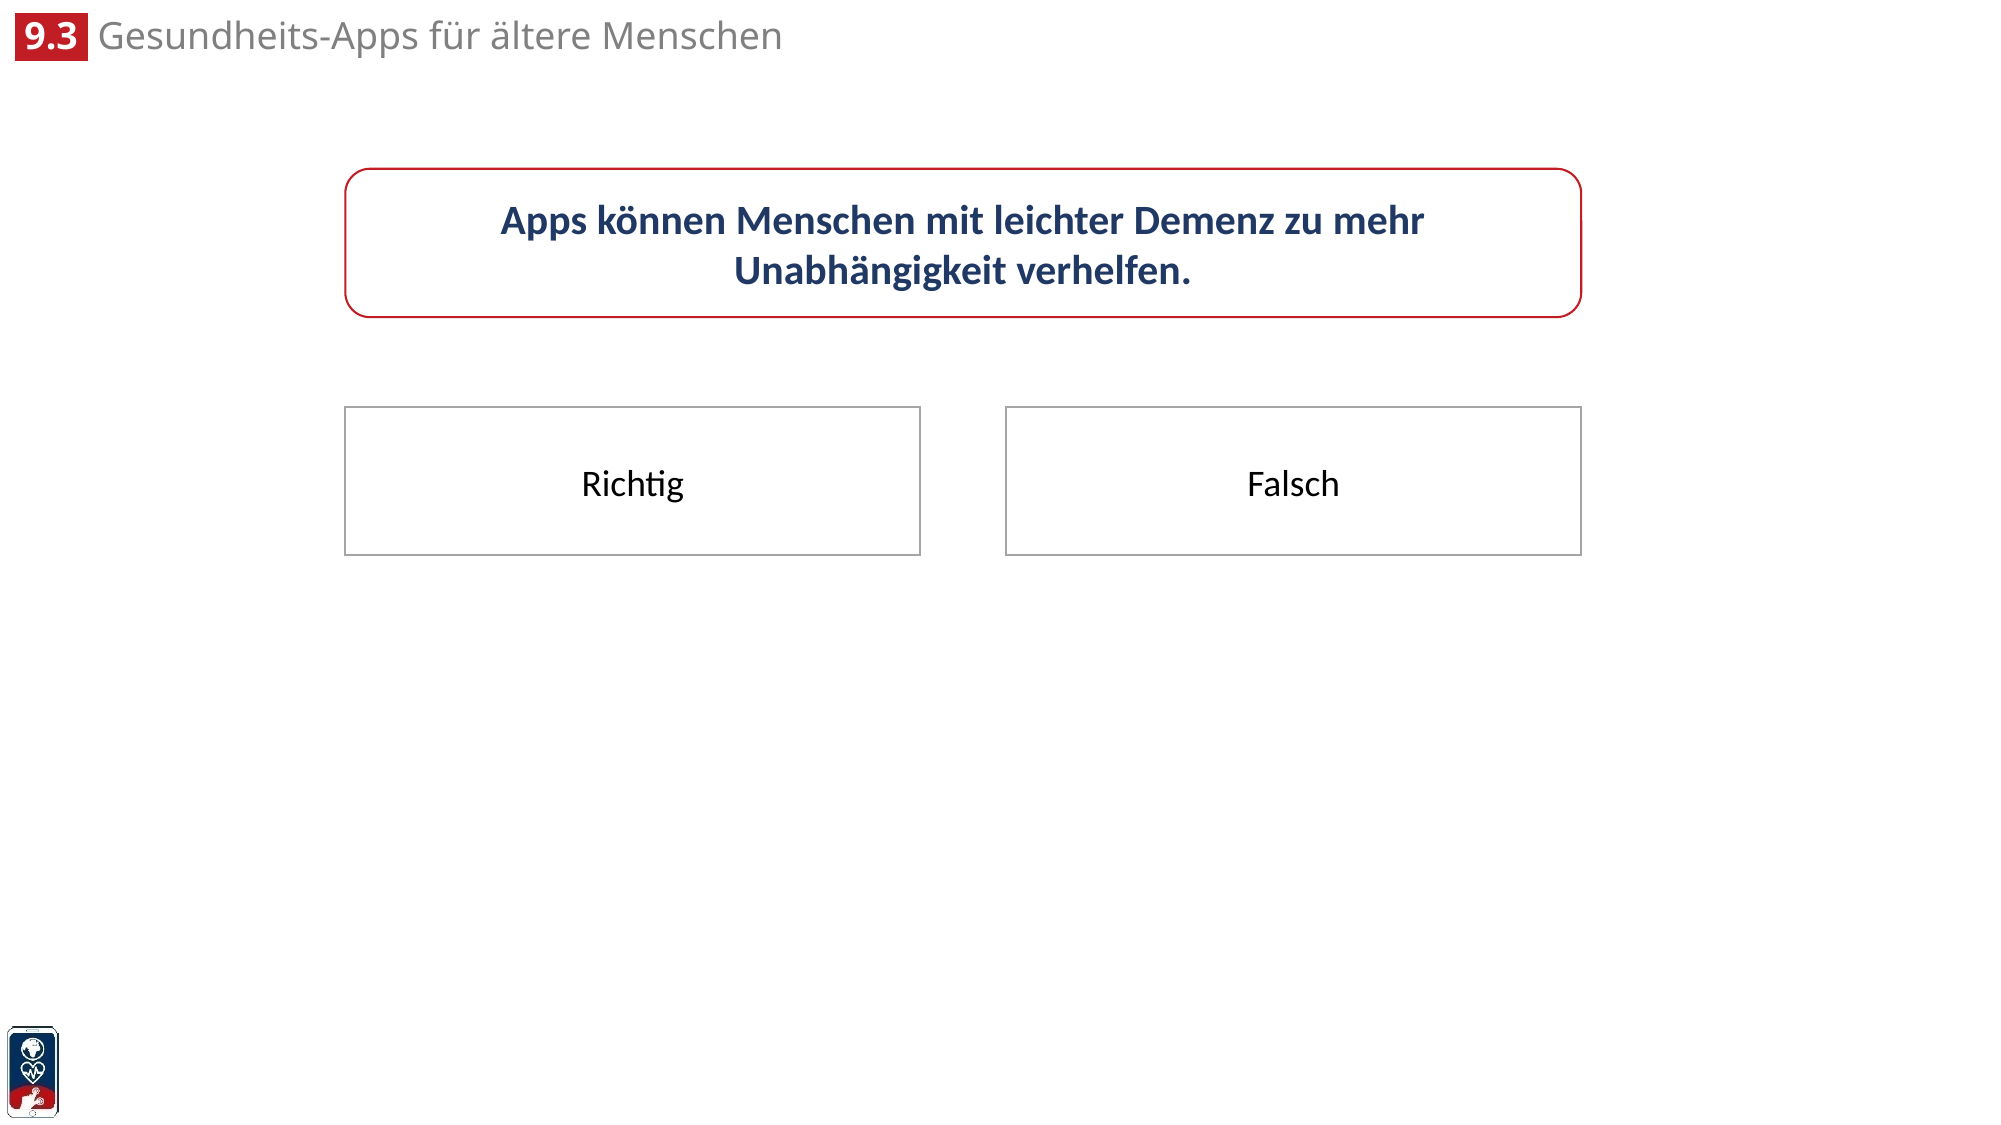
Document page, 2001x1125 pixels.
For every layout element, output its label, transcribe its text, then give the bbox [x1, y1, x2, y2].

text_box Apps können Menschen mit leichter Demenz zu mehr Unabhängigkeit verhelfen. [344, 167, 1583, 319]
picture [7, 1026, 59, 1118]
text_box Richtig [344, 406, 921, 556]
text_box Falsch [1005, 406, 1582, 556]
